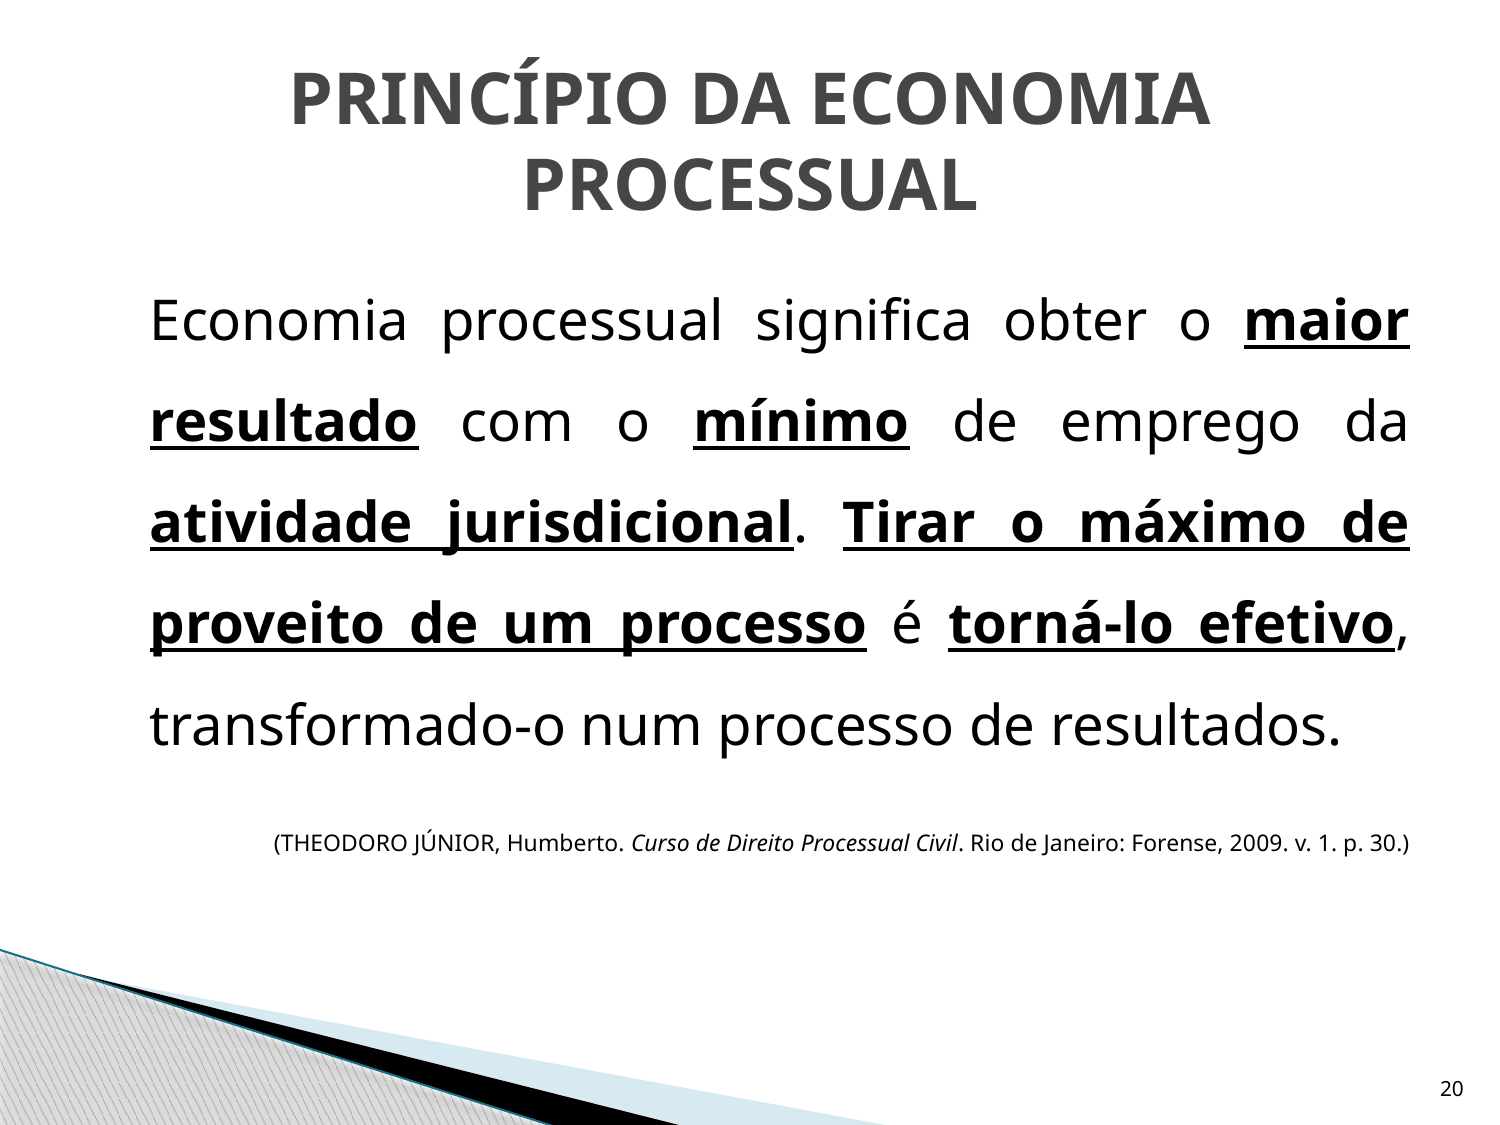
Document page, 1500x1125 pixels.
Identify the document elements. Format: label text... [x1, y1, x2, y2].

slide_number 20 [1418, 1051, 1479, 1112]
title PRINCÍPIO DA ECONOMIA PROCESSUAL [75, 45, 1425, 233]
list Economia processual significa obter o maior resultado com o mínimo de emprego da atividade jurisdicional. Tirar o máximo de proveito de um processo é torná-lo efetivo, transformado-o num processo de resultados. (THEODORO JÚNIOR, Humberto. Curso de Direito Processual Civil. Rio de Janeiro: Forense, 2009. v. 1. p. 30.) [75, 243, 1425, 986]
